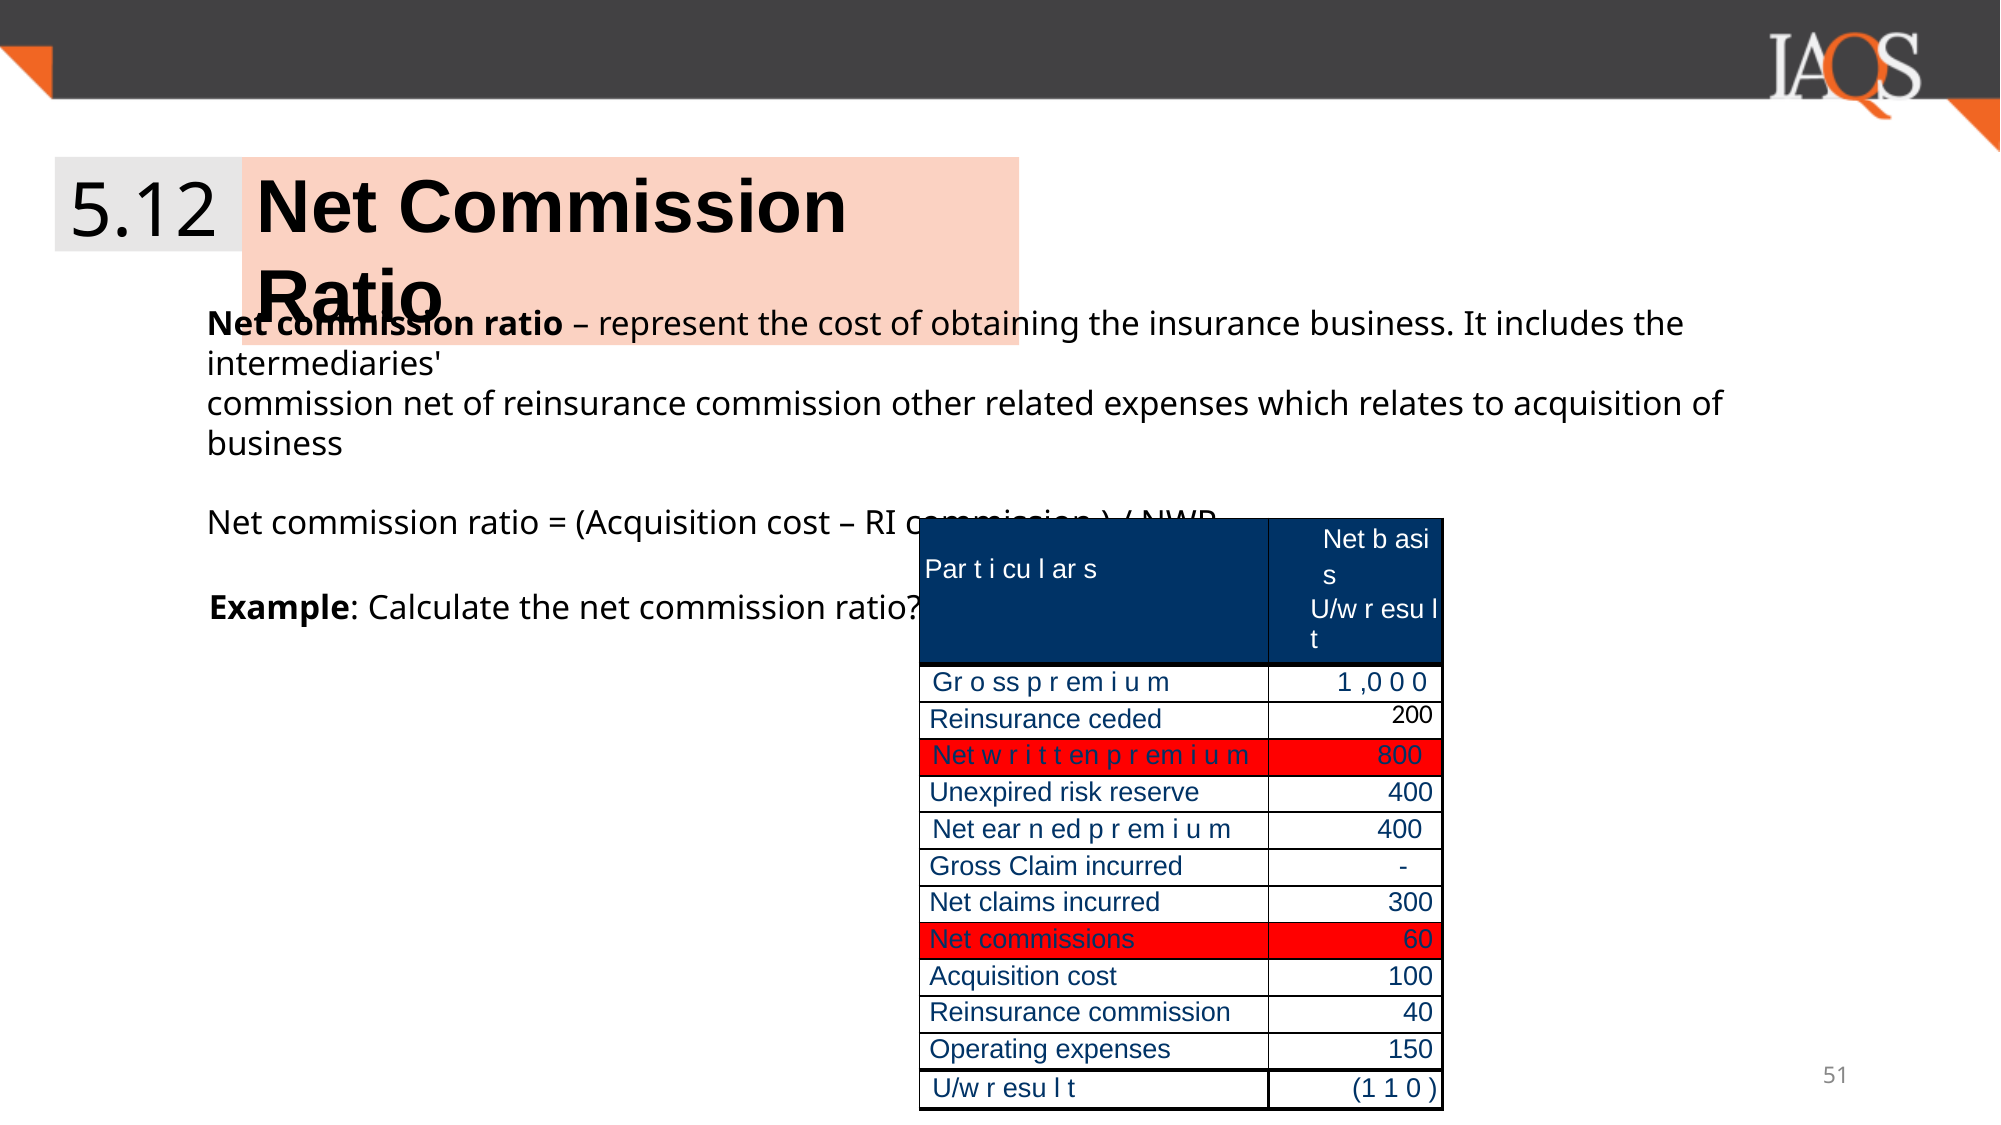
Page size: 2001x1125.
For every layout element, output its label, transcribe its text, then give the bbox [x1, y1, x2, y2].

table_cell 40 [1269, 997, 1441, 1032]
slide_number ‹#› [1820, 1057, 1857, 1125]
table_cell - [1269, 850, 1441, 885]
table_cell Gr o ss p r em i u m [920, 667, 1268, 701]
table_cell 60 [1269, 923, 1441, 958]
table_header Net b asi s U/w r esu l t [1269, 519, 1441, 662]
table_cell U/w r esu l t [920, 1072, 1267, 1107]
table_cell Net claims incurred [920, 887, 1268, 922]
table_cell Reinsurance ceded [920, 703, 1268, 738]
table_cell 800 [1269, 740, 1441, 775]
table_cell Gross Claim incurred [920, 850, 1268, 885]
picture [0, 0, 2000, 152]
text_box 5.12 [54, 156, 242, 252]
table_cell 400 [1269, 813, 1441, 848]
table_cell Unexpired risk reserve [920, 777, 1268, 811]
title Net Commission Ratio [242, 157, 1020, 299]
table_cell Acquisition cost [920, 960, 1268, 995]
table_header Par t i cu l ar s [920, 519, 1268, 662]
text_box Net commission ratio – represent the cost of obtaining the insurance business. It includes the intermediaries' commission net of reinsurance commission other related expenses which relates to acquisition of business Net commission ratio = (Acquisition cost – RI commission ) / NWP Example: Calculate the net commission ratio? [204, 299, 1818, 626]
table_cell 100 [1269, 960, 1441, 995]
table_cell (1 1 0 ) [1270, 1072, 1441, 1107]
table_cell 150 [1269, 1034, 1441, 1068]
table_cell 400 [1269, 777, 1441, 811]
table_cell Net ear n ed p r em i u m [920, 813, 1268, 848]
table_cell 200 [1269, 703, 1441, 738]
table_cell Operating expenses [920, 1034, 1268, 1068]
table_cell Net commissions [920, 923, 1268, 958]
table_cell Net w r i t t en p r em i u m [920, 740, 1268, 775]
table_cell 300 [1269, 887, 1441, 922]
table_cell 1 ,0 0 0 [1269, 667, 1441, 701]
table_cell Reinsurance commission [920, 997, 1268, 1032]
